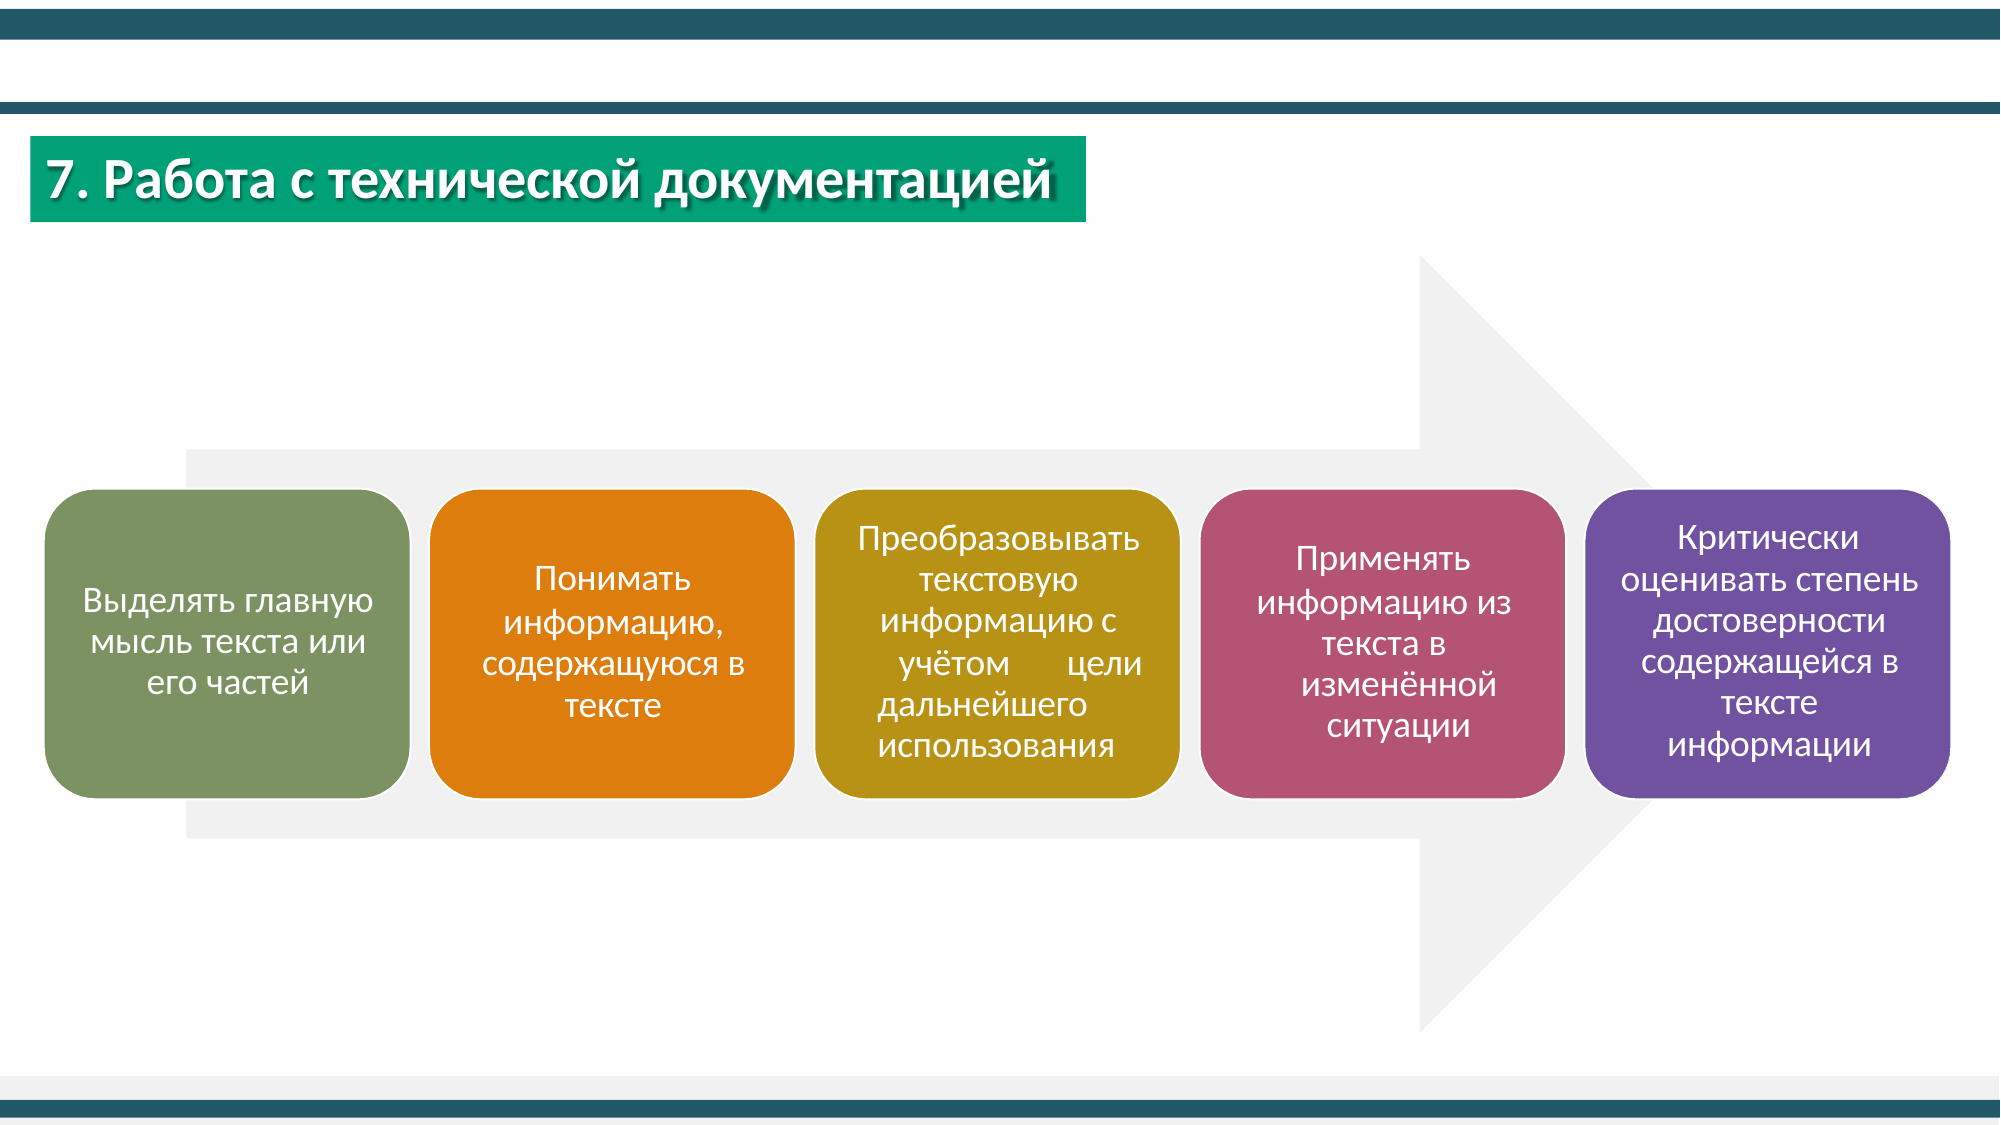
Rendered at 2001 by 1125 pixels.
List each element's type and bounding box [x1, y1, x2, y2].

text_box [1199, 488, 1567, 800]
text_box [5, 124, 1100, 257]
text_box [1584, 488, 1952, 800]
text_box [0, 101, 2000, 1034]
text_box [813, 488, 1182, 800]
text_box [428, 488, 796, 800]
